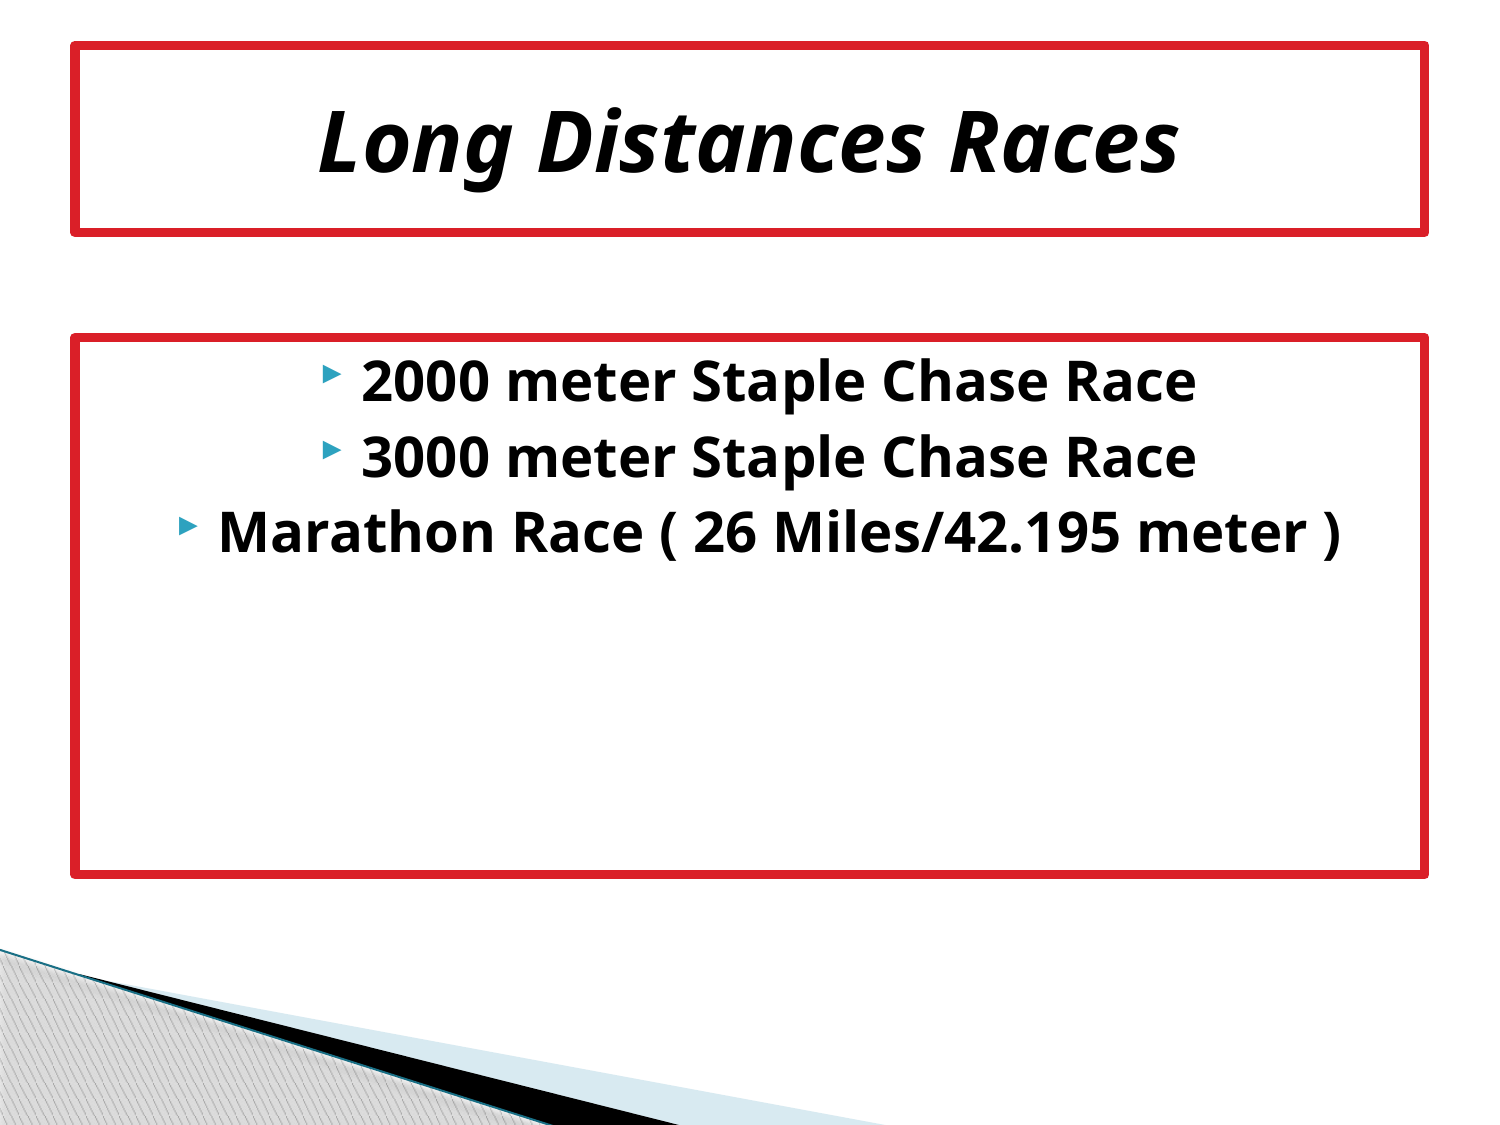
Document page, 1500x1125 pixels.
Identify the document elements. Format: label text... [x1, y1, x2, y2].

list 2000 meter Staple Chase Race 3000 meter Staple Chase Race Marathon Race ( 26 Miles/42.195 meter ) [70, 333, 1429, 879]
title Long Distances Races [70, 41, 1429, 237]
